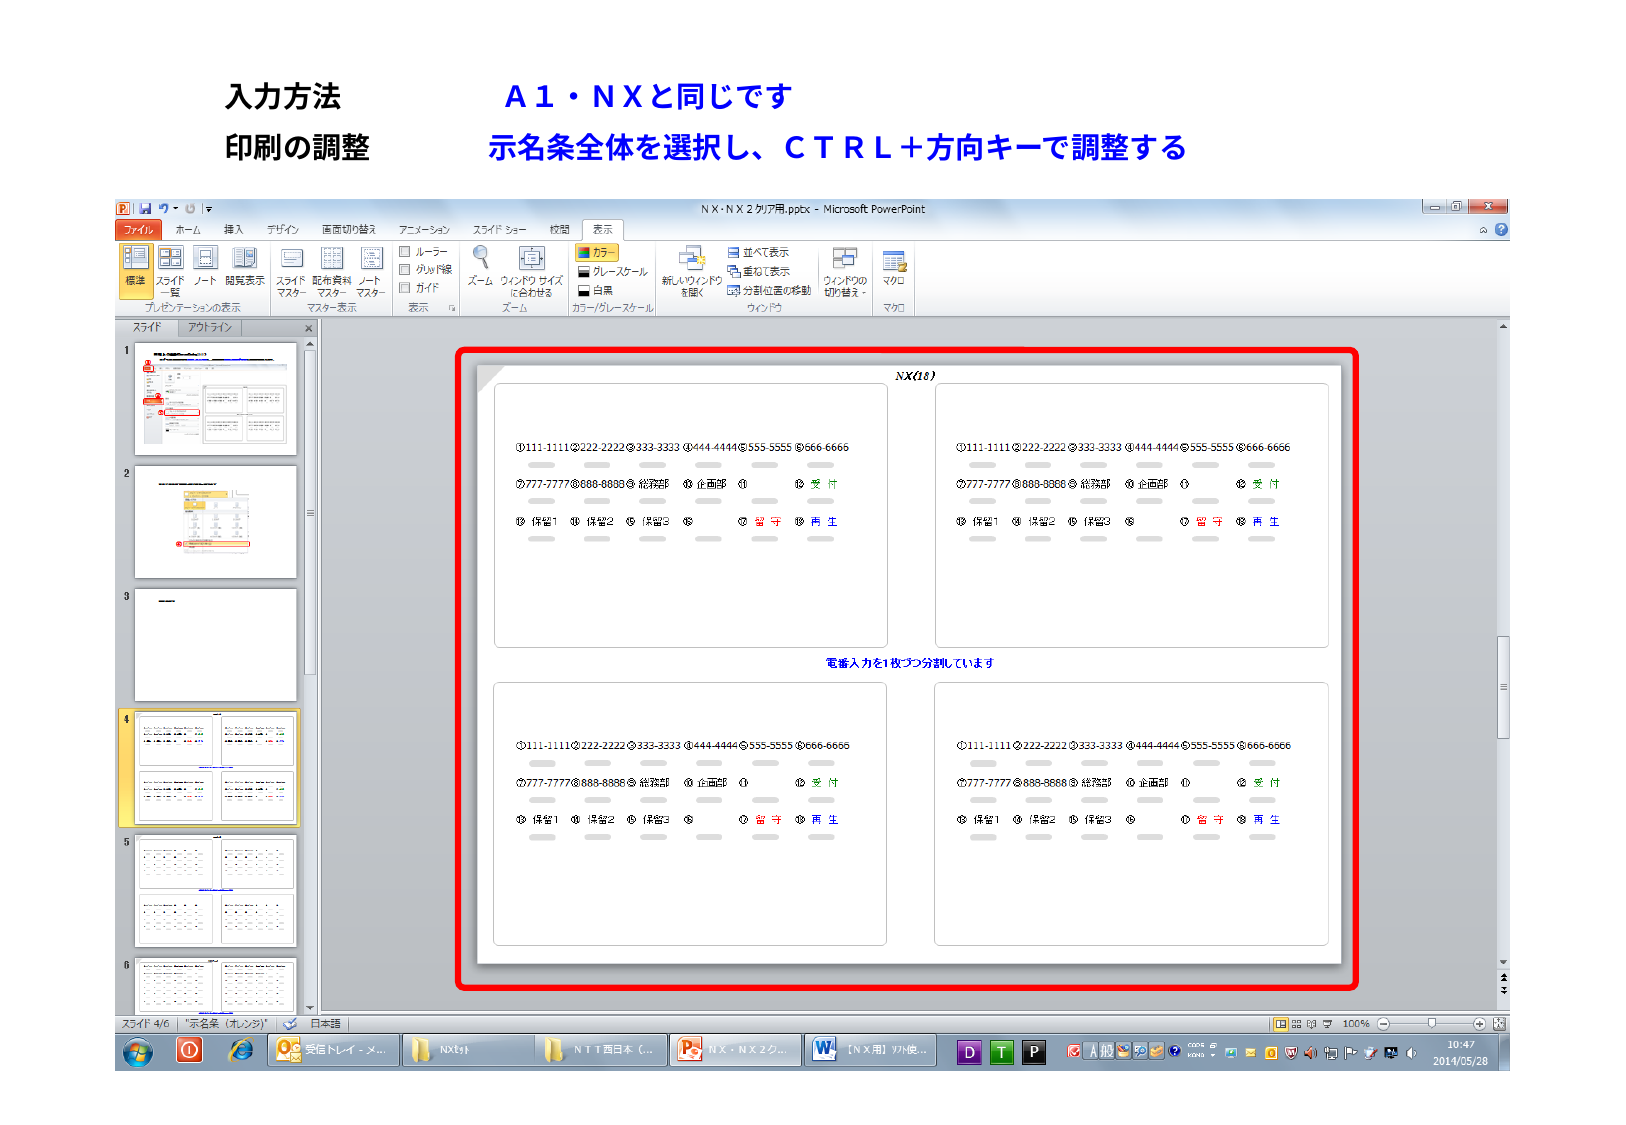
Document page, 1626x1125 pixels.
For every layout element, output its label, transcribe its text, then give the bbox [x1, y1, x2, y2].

text_box 入力方法 Ａ１・ＮＸと同じです [210, 70, 1274, 121]
text_box 印刷の調整 示名条全体を選択し、ＣＴＲＬ＋方向キーで調整する [210, 122, 1274, 172]
picture [115, 198, 1510, 1071]
